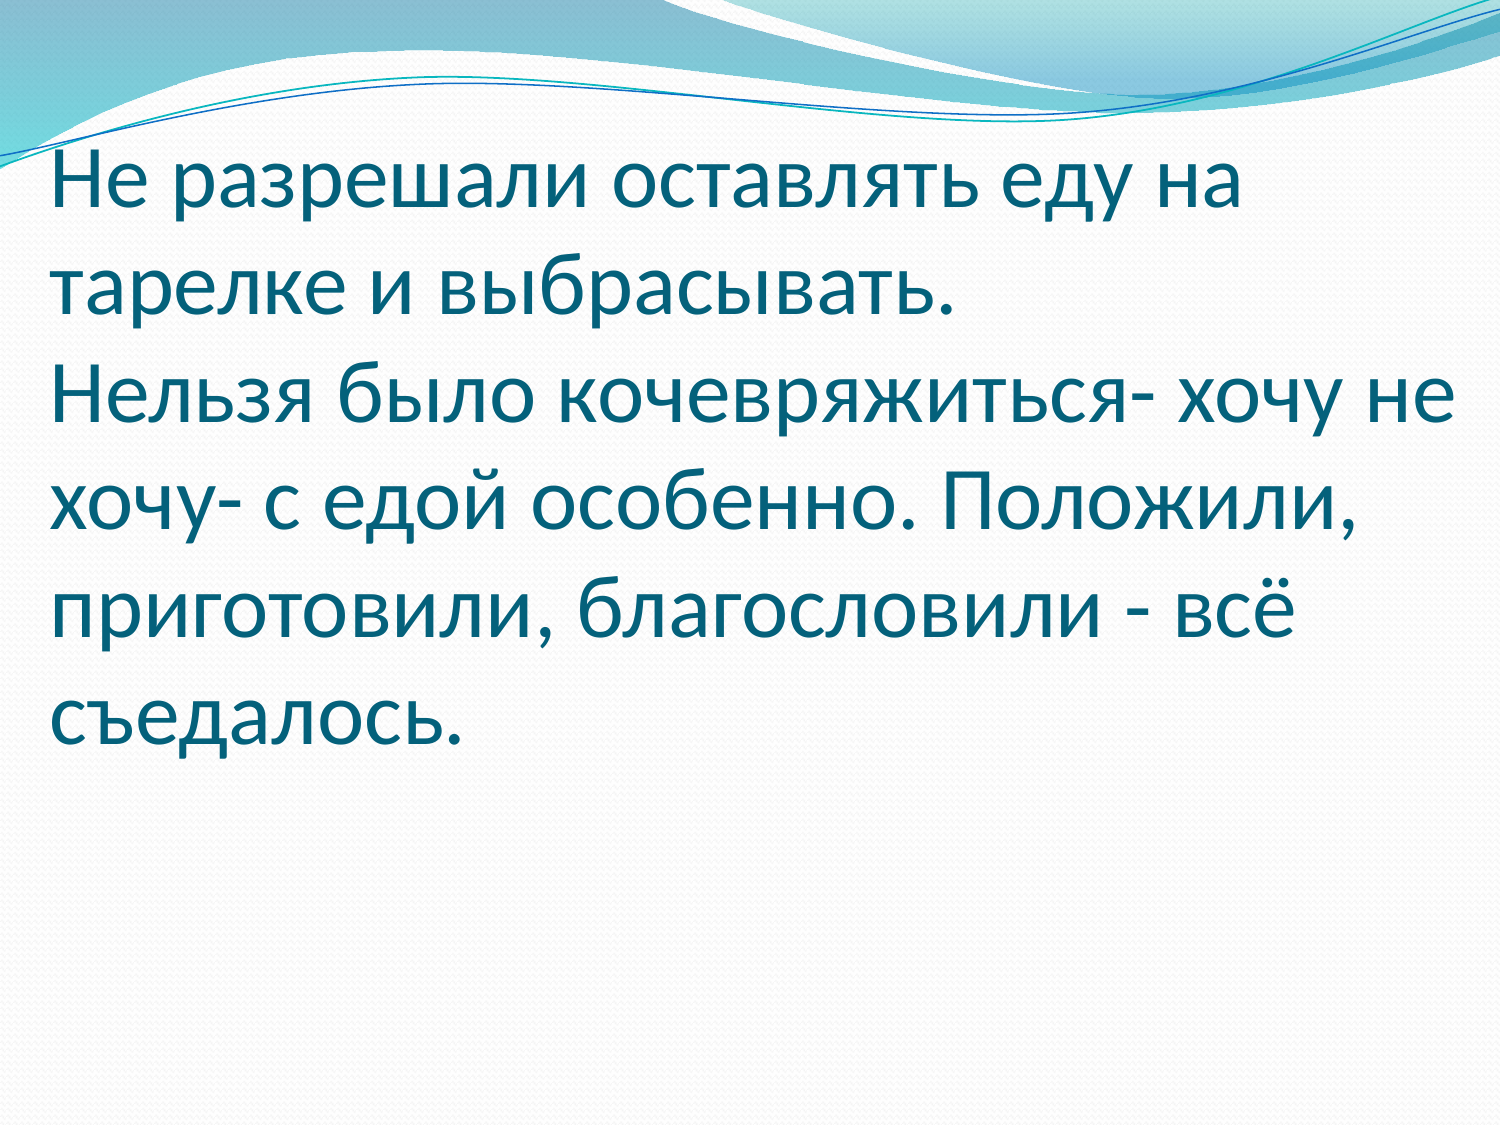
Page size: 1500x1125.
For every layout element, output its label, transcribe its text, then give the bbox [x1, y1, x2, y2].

title Не разрешали оставлять еду на тарелке и выбрасывать. Нельзя было кочевряжиться- хочу не хочу- с едой особенно. Положили, приготовили, благословили - всё съедалось. [49, 0, 1475, 763]
